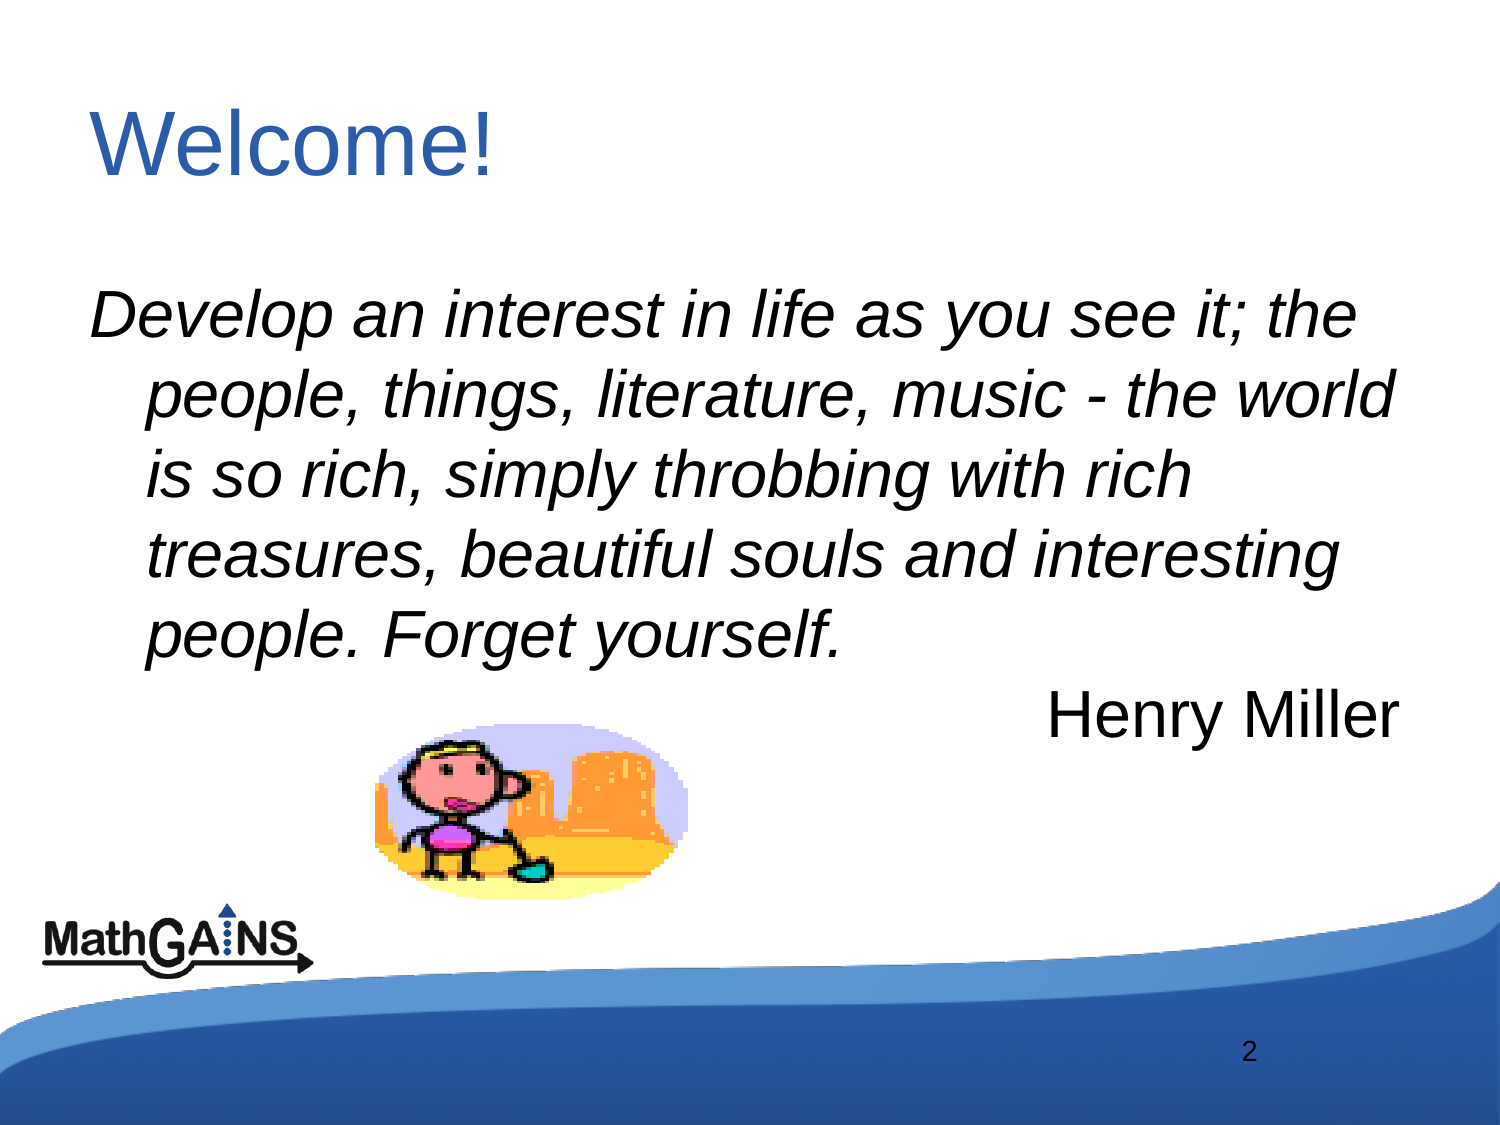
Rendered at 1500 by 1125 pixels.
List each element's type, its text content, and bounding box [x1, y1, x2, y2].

title Welcome! [74, 14, 1426, 261]
picture [0, 724, 1500, 1125]
list Develop an interest in life as you see it; the people, things, literature, music - the world is so rich, simply throbbing with rich treasures, beautiful souls and interesting people. Forget yourself. Henry Miller [74, 261, 1426, 876]
